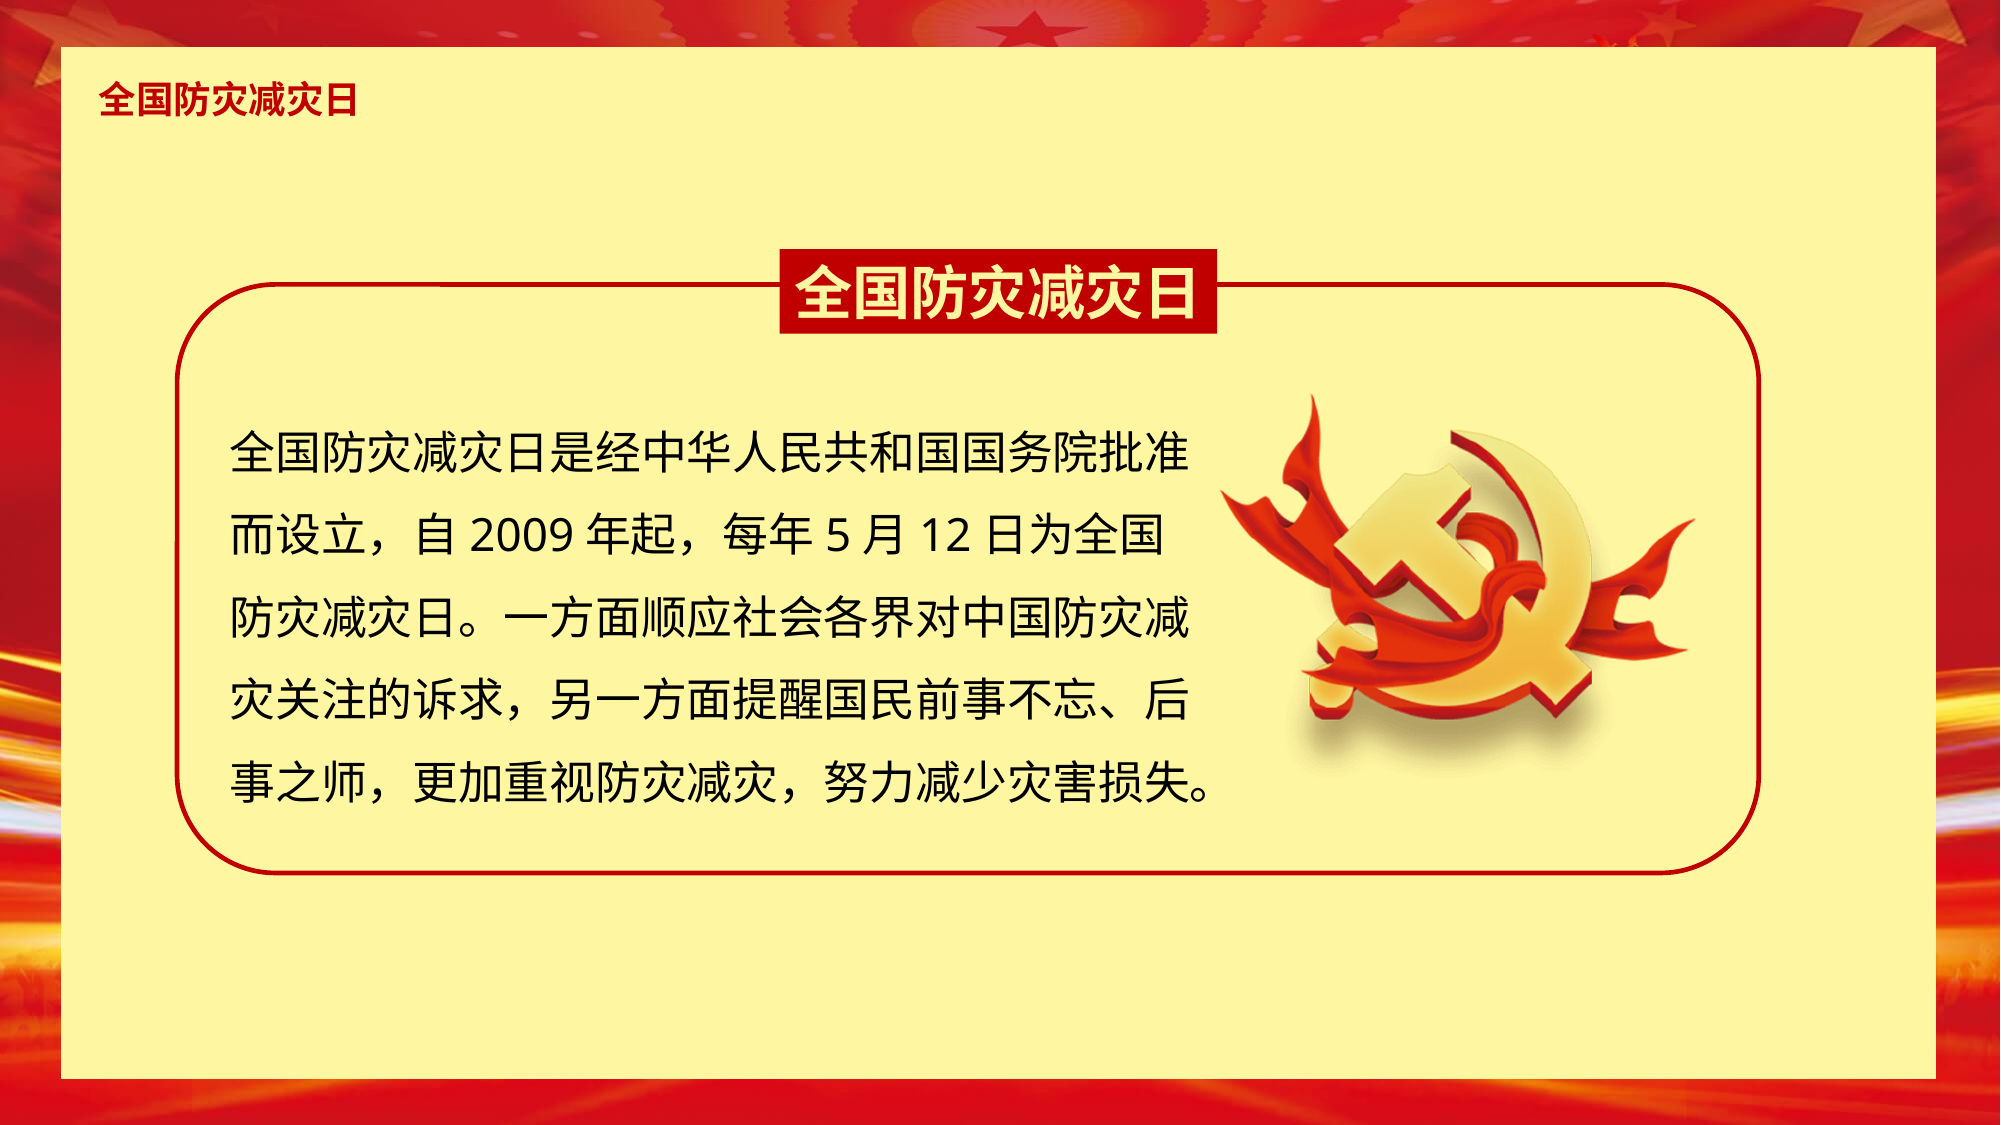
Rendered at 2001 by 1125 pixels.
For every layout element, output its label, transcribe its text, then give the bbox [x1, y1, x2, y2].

text_box [61, 47, 1936, 1079]
text_box 全国防灾减灾日 [779, 249, 1218, 334]
picture [0, 0, 2000, 1125]
text_box 全国防灾减灾日 [83, 68, 377, 129]
text_box [176, 283, 1760, 874]
text_box 全国防灾减灾日是经中华人民共和国国务院批准而设立，自2009年起，每年5月12日为全国防灾减灾日。一方面顺应社会各界对中国防灾减灾关注的诉求，另一方面提醒国民前事不忘、后事之师，更加重视防灾减灾，努力减少灾害损失。 [214, 388, 1215, 816]
